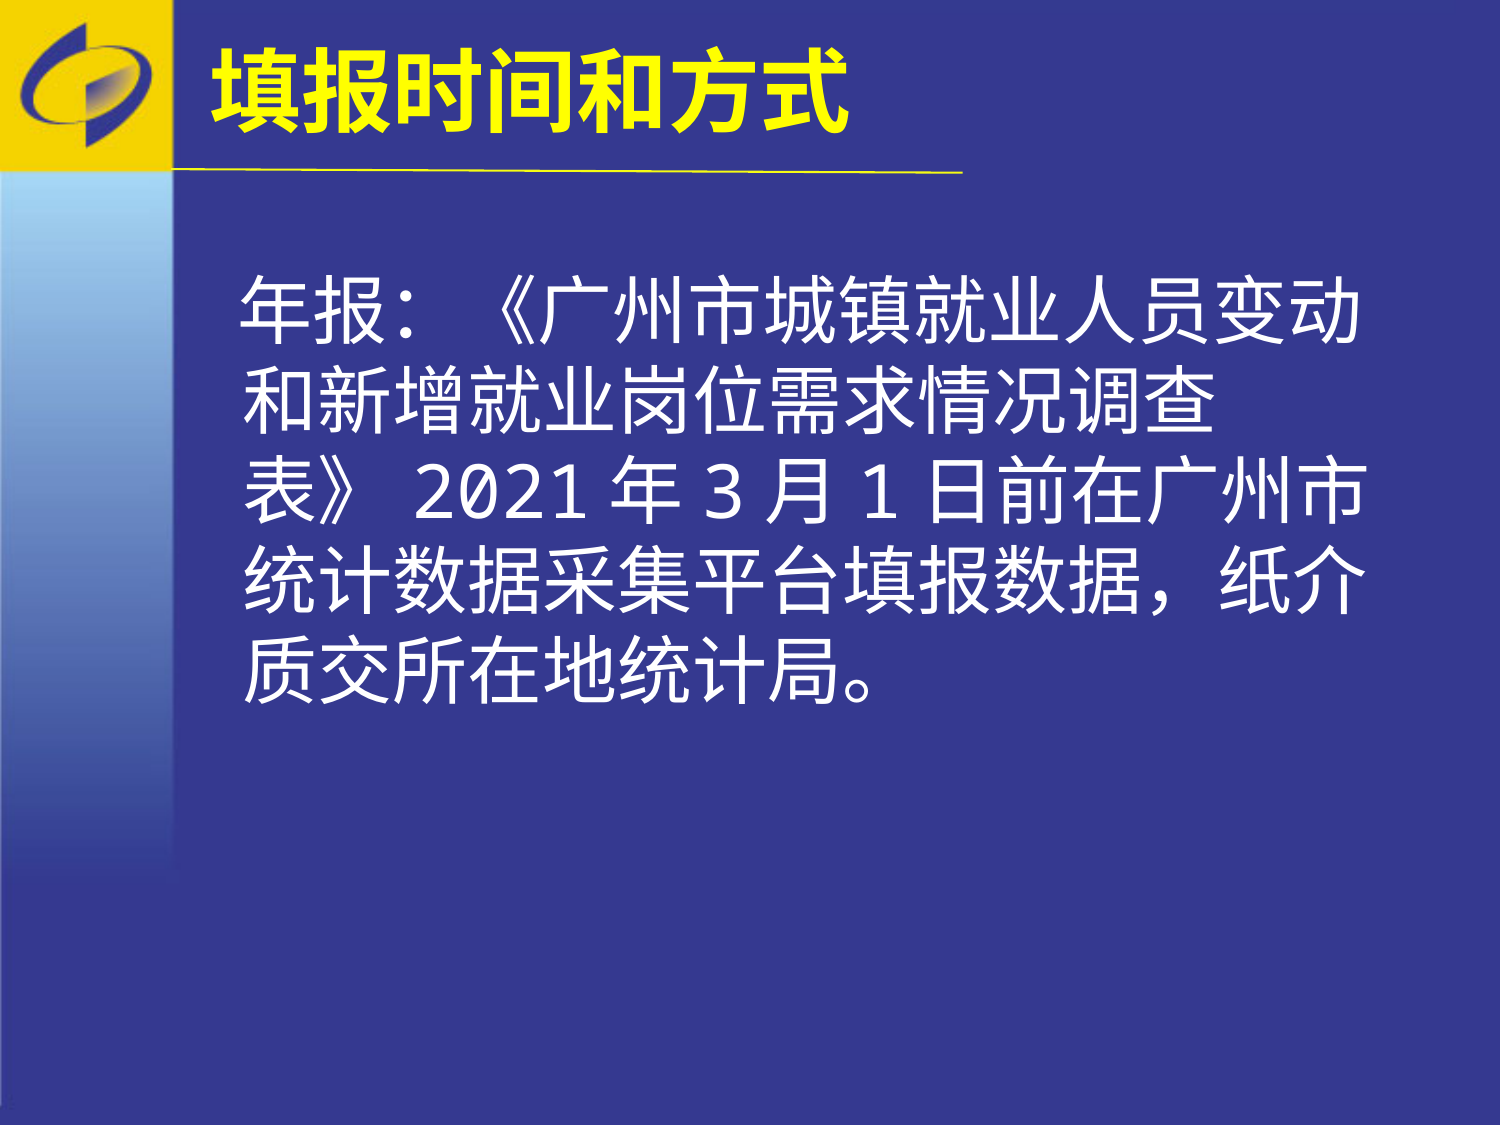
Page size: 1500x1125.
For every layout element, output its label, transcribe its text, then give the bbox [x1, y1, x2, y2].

text_box 填报时间和方式 [194, 25, 992, 151]
list 年报：《广州市城镇就业人员变动和新增就业岗位需求情况调查表》2021年3月1日前在广州市统计数据采集平台填报数据，纸介质交所在地统计局。 [171, 255, 1448, 1006]
picture [0, 0, 1500, 1125]
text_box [171, 169, 963, 173]
